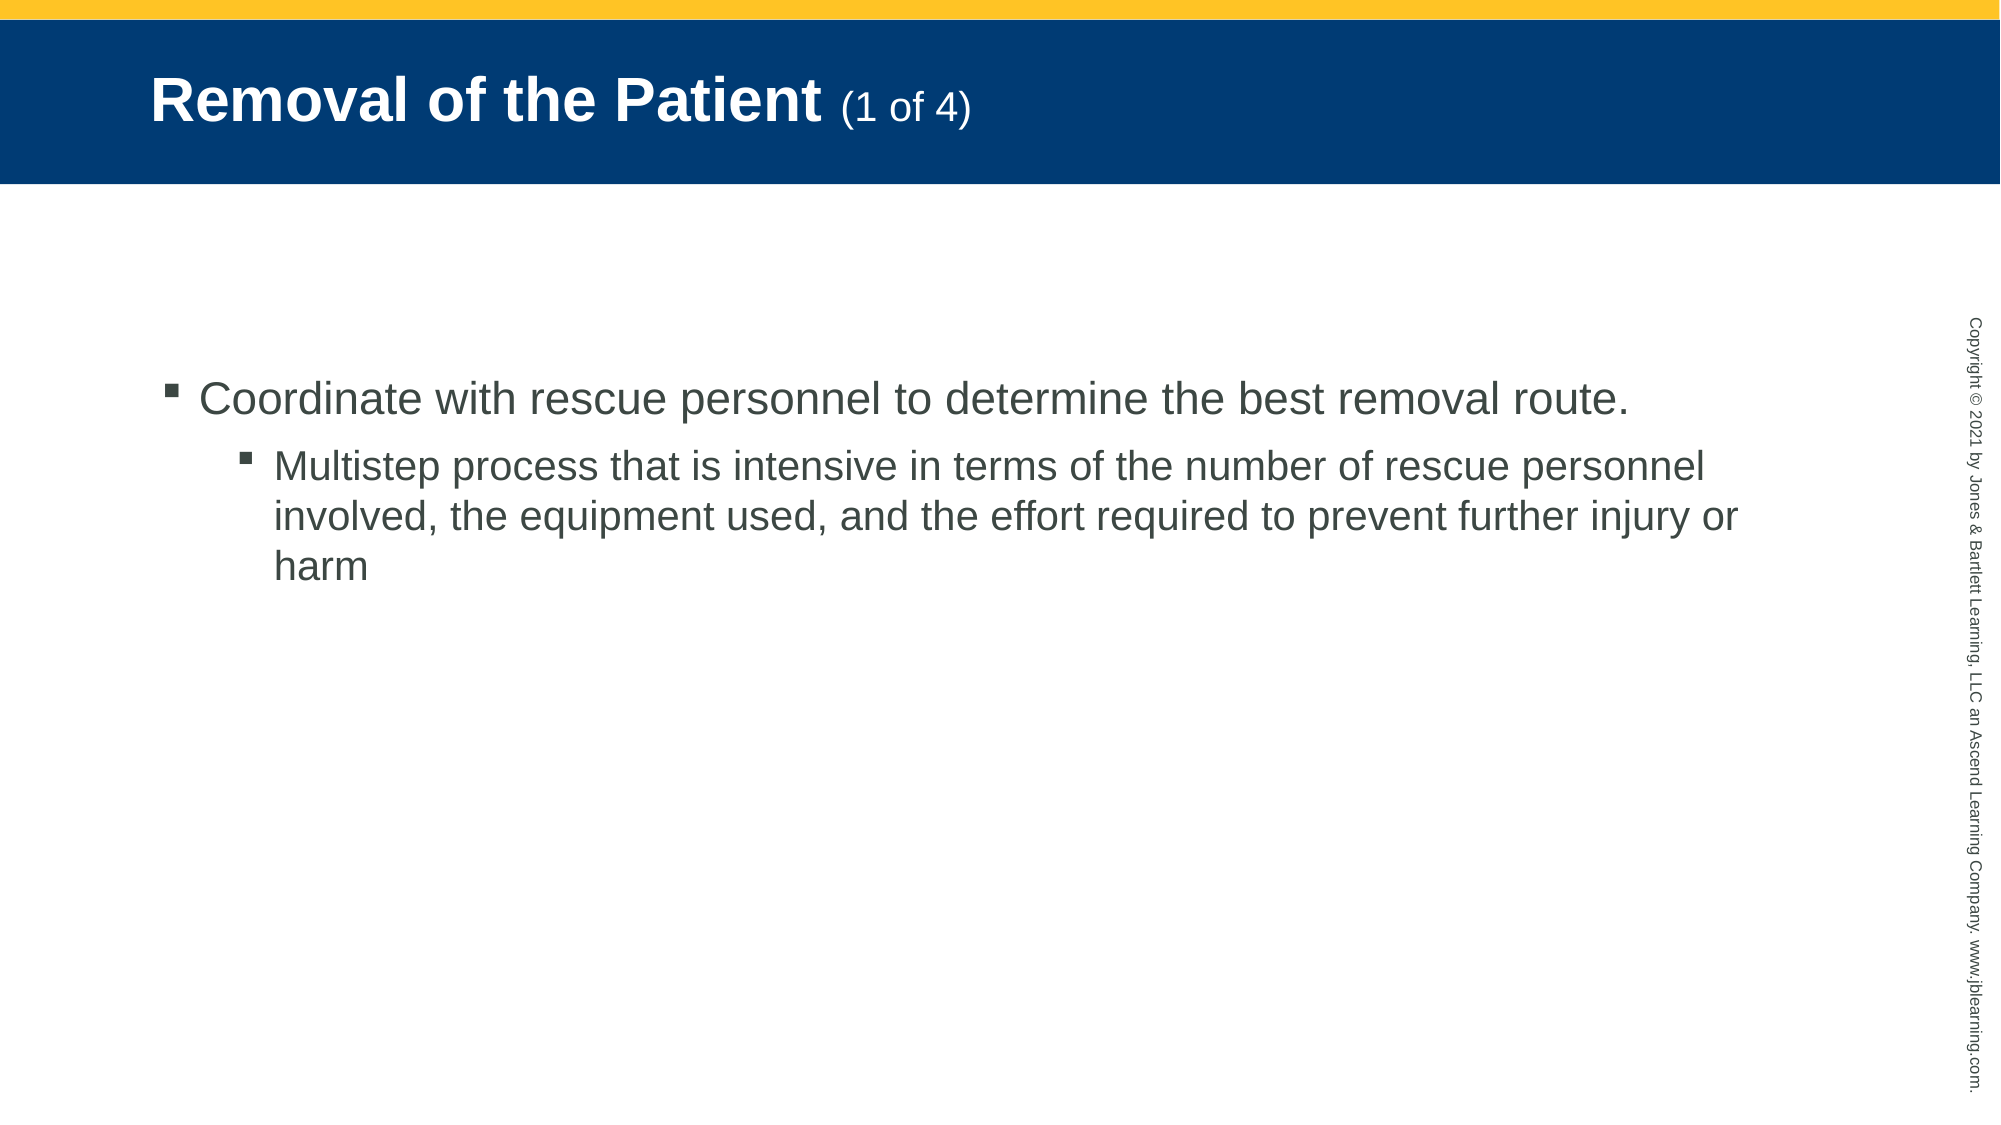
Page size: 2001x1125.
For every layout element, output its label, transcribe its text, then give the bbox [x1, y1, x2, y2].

list Coordinate with rescue personnel to determine the best removal route. Multistep process that is intensive in terms of the number of rescue personnel involved, the equipment used, and the effort required to prevent further injury or harm [146, 361, 1859, 1016]
title Removal of the Patient (1 of 4) [0, 19, 2000, 185]
